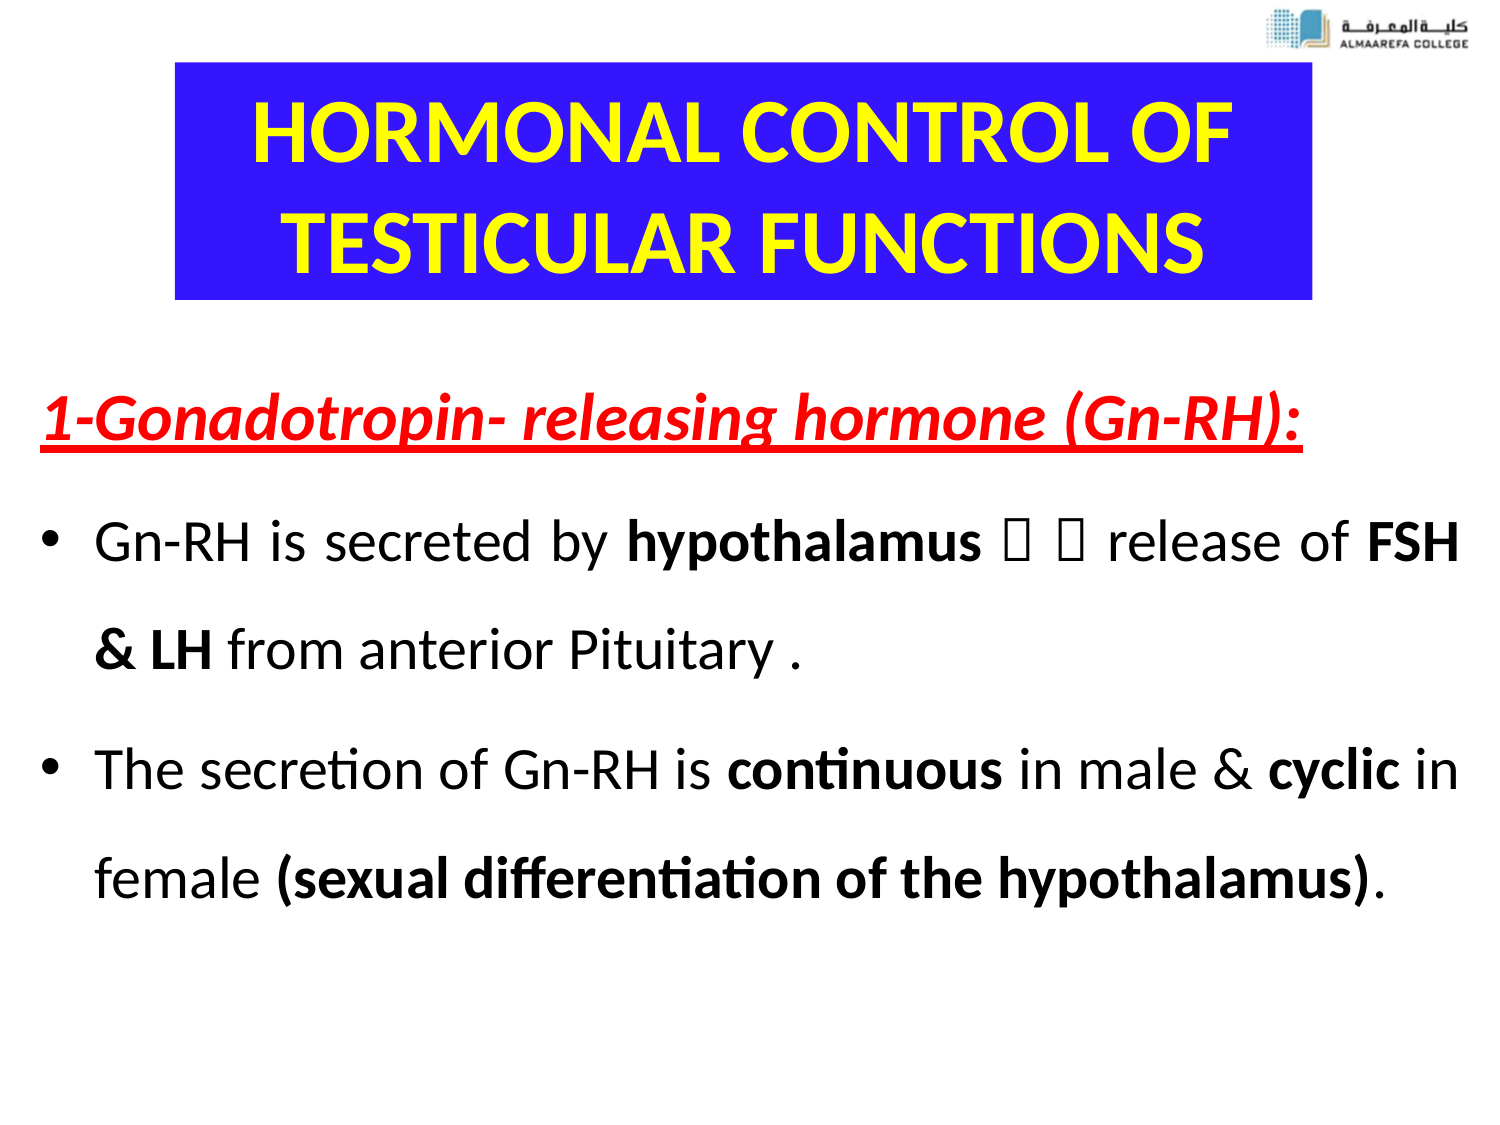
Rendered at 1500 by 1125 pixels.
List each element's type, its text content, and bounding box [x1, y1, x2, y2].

title HORMONAL CONTROL OF TESTICULAR FUNCTIONS [174, 62, 1313, 300]
list 1-Gonadotropin- releasing hormone (Gn-RH): Gn-RH is secreted by hypothalamus   release of FSH & LH from anterior Pituitary . The secretion of Gn-RH is continuous in male & cyclic in female (sexual differentiation of the hypothalamus). [24, 324, 1475, 1000]
picture [1262, 0, 1473, 65]
